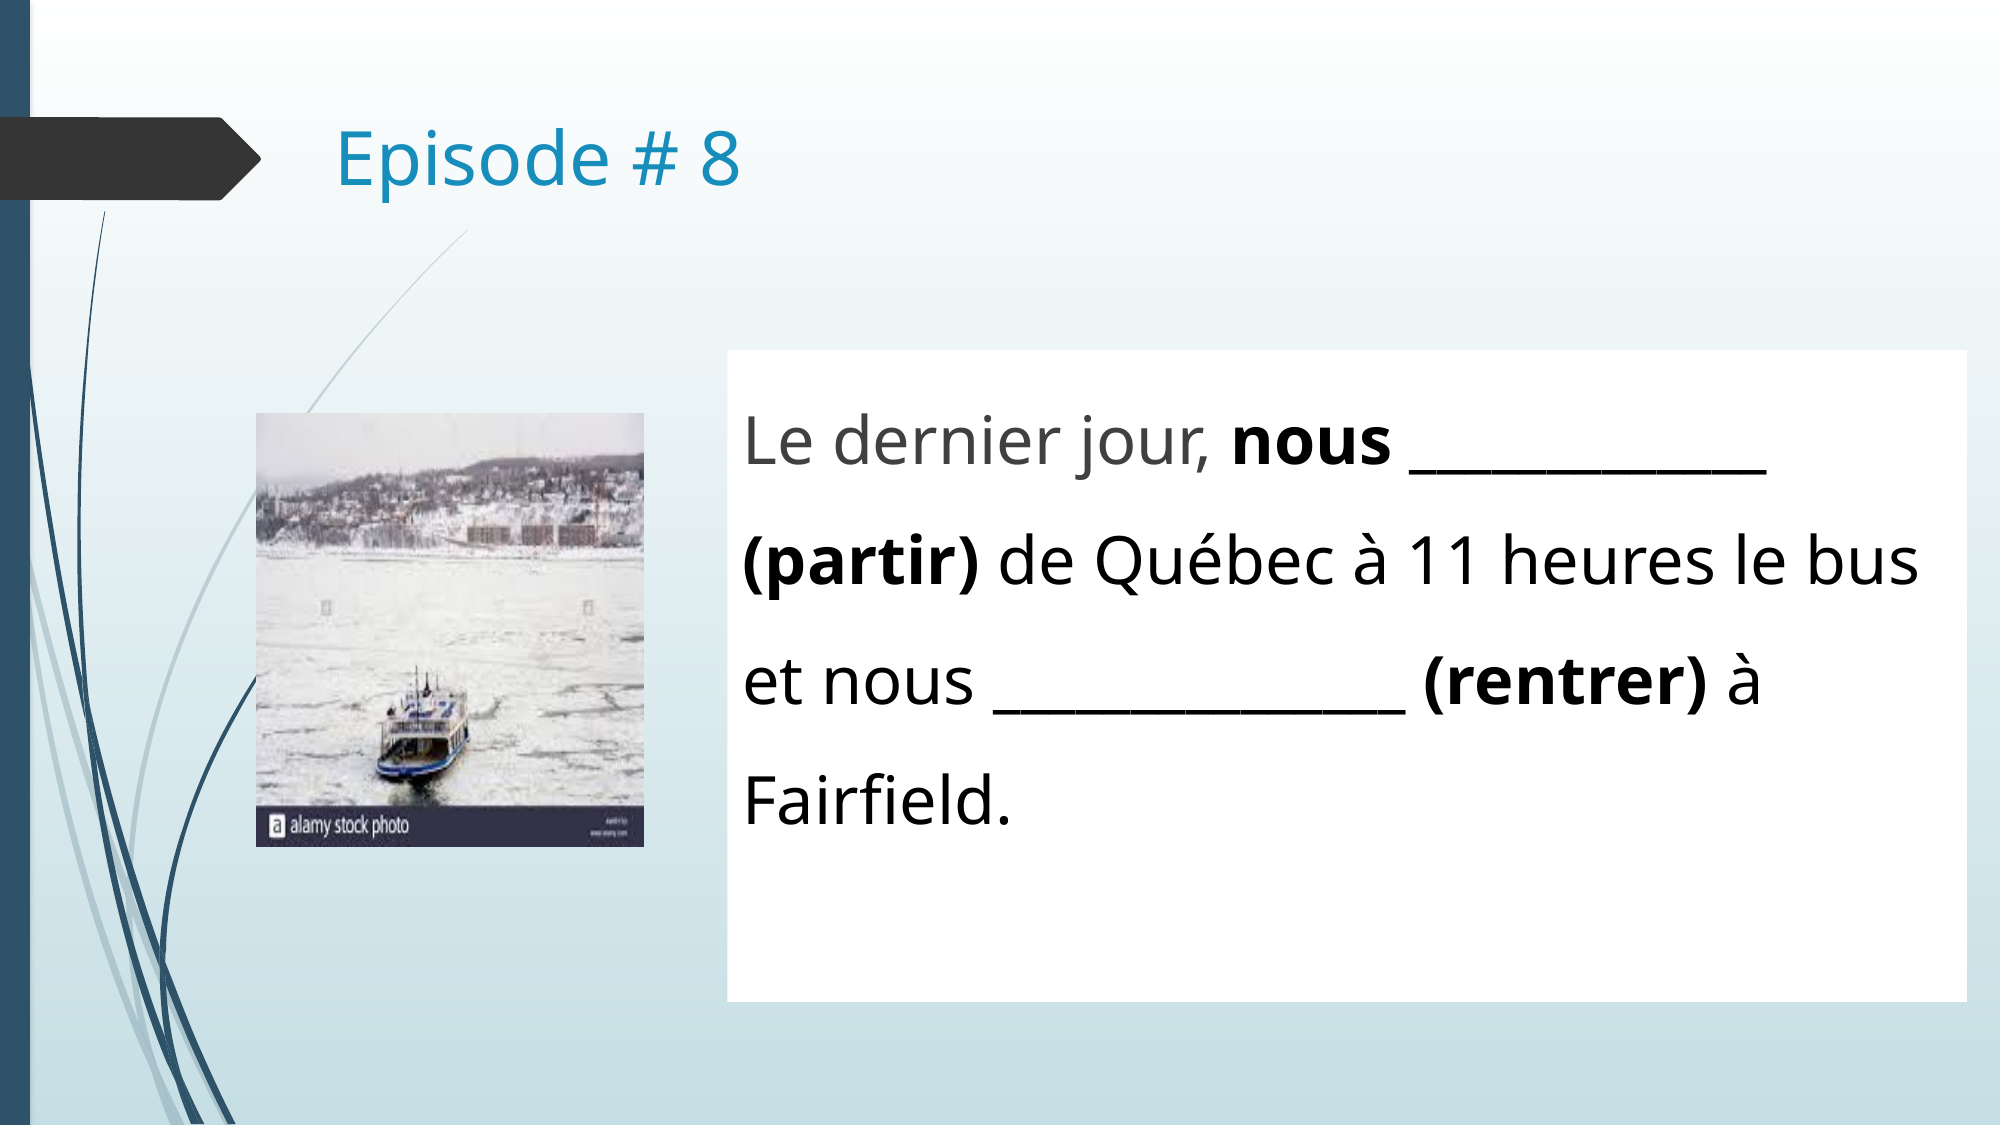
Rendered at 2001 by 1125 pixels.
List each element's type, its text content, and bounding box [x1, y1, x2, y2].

list Le dernier jour, nous _____________ (partir) de Québec à 11 heures le bus et nous _______________ (rentrer) à Fairfield. [727, 350, 1967, 1002]
picture [256, 413, 644, 847]
title Episode # 8 [319, 102, 1888, 313]
